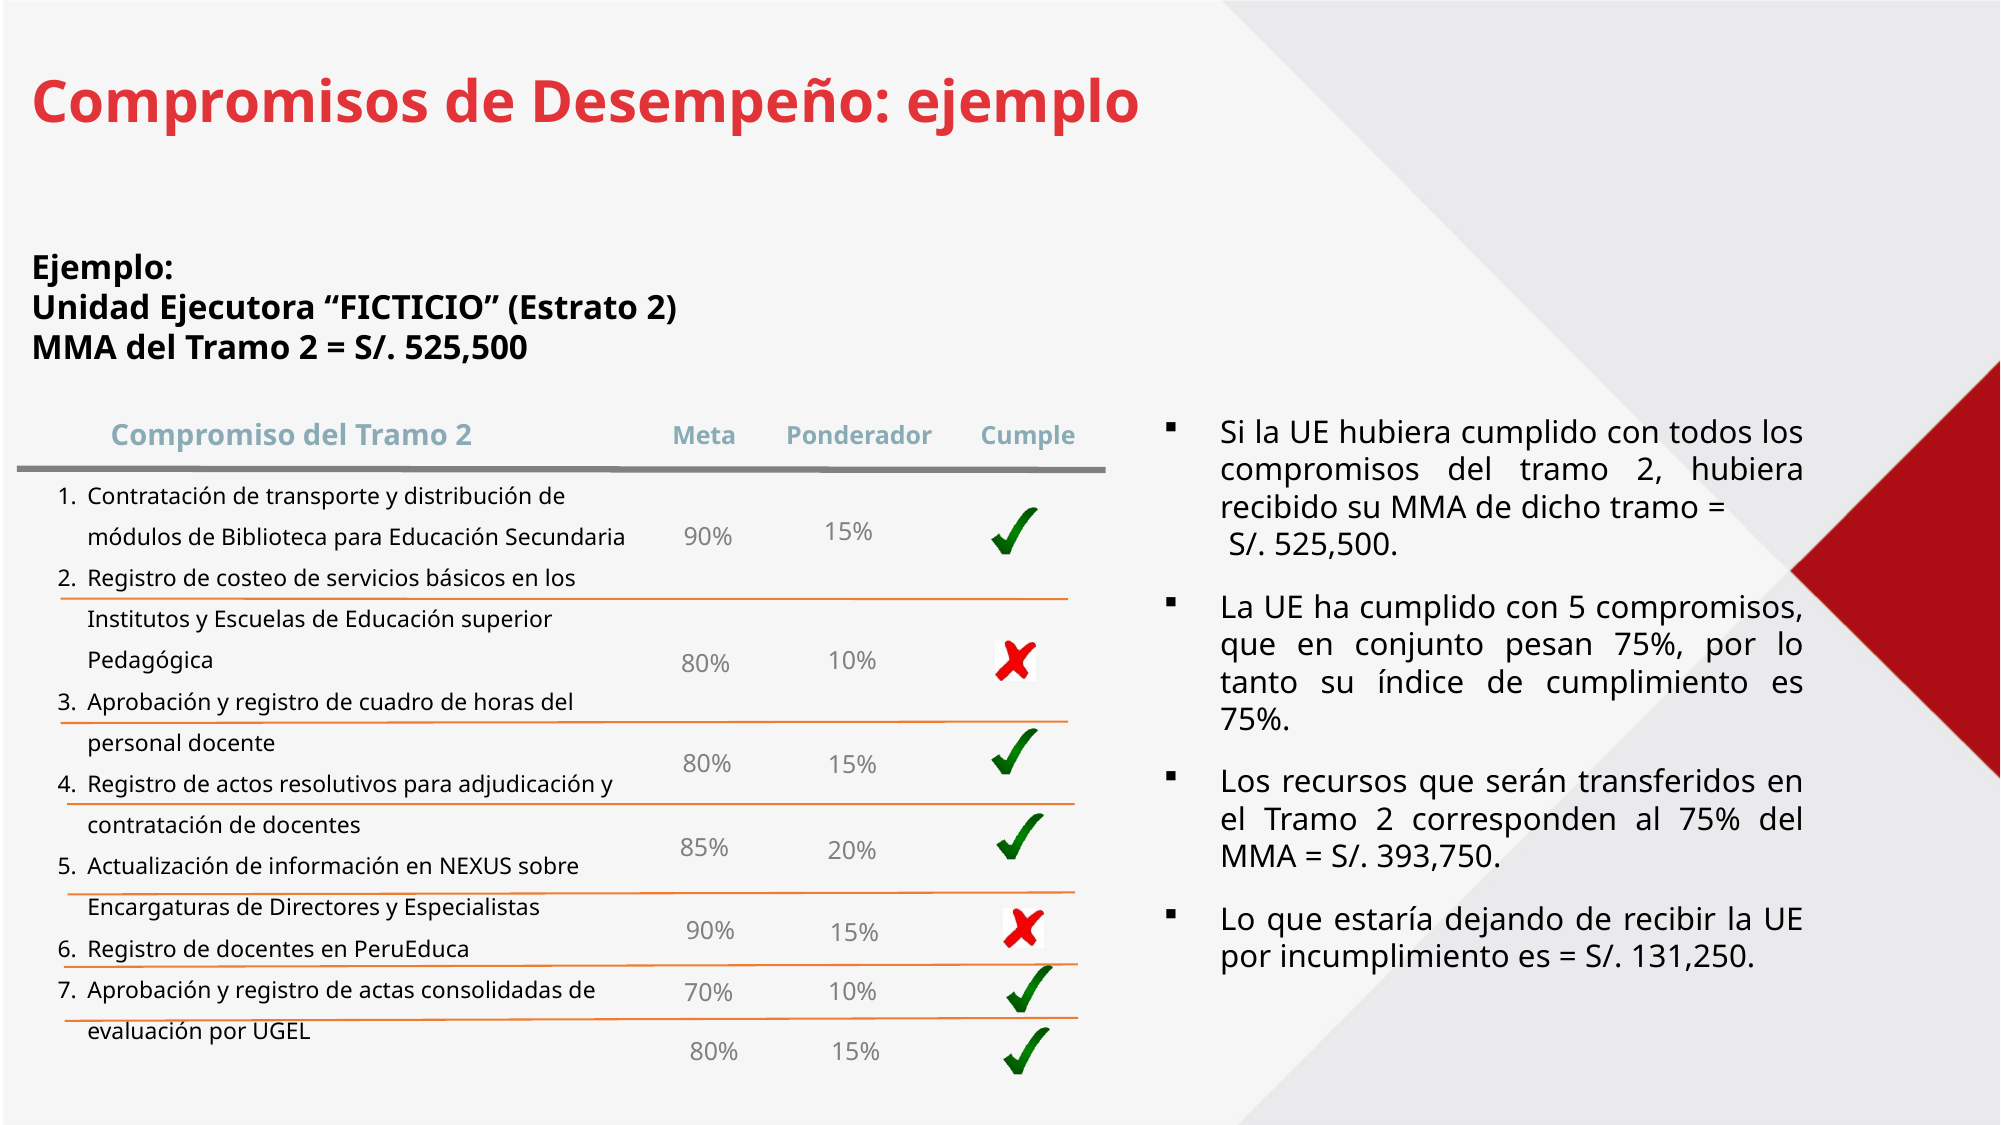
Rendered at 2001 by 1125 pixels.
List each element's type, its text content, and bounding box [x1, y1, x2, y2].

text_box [668, 512, 751, 1070]
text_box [812, 508, 892, 1069]
text_box Ejemplo: Unidad Ejecutora “FICTICIO” (Estrato 2) MMA del Tramo 2 = S/. 525,500 [16, 239, 1343, 374]
text_box Meta [652, 412, 757, 457]
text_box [751, 1017, 812, 1021]
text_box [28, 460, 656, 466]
text_box Ponderador [766, 412, 952, 458]
text_box Contratación de transporte y distribución de módulos de Biblioteca para Educación Secundaria Registro de costeo de servicios básicos en los Institutos y Escuelas de Educación superior Pedagógica Aprobación y registro de cuadro de horas del personal docente Registro de actos resolutivos para adjudicación y contratación de docentes Actualización de información en NEXUS sobre Encargaturas de Directores y Especialistas Registro de docentes en PeruEduca Aprobación y registro de actas consolidadas de evaluación por UGEL [28, 472, 656, 1052]
text_box Cumple [961, 412, 1096, 457]
text_box Compromisos de Desempeño: ejemplo [16, 48, 1979, 151]
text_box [892, 1017, 1079, 1021]
picture [0, 0, 2001, 1125]
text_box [64, 1017, 668, 1021]
text_box Si la UE hubiera cumplido con todos los compromisos del tramo 2, hubiera recibido su MMA de dicho tramo = S/. 525,500. La UE ha cumplido con 5 compromisos, que en conjunto pesan 75%, por lo tanto su índice de cumplimiento es 75%. Los recursos que serán transferidos en el Tramo 2 corresponden al 75% del MMA = S/. 393,750. Lo que estaría dejando de recibir la UE por incumplimiento es = S/. 131,250. [1148, 404, 1820, 1125]
text_box Compromiso del Tramo 2 [95, 408, 488, 459]
